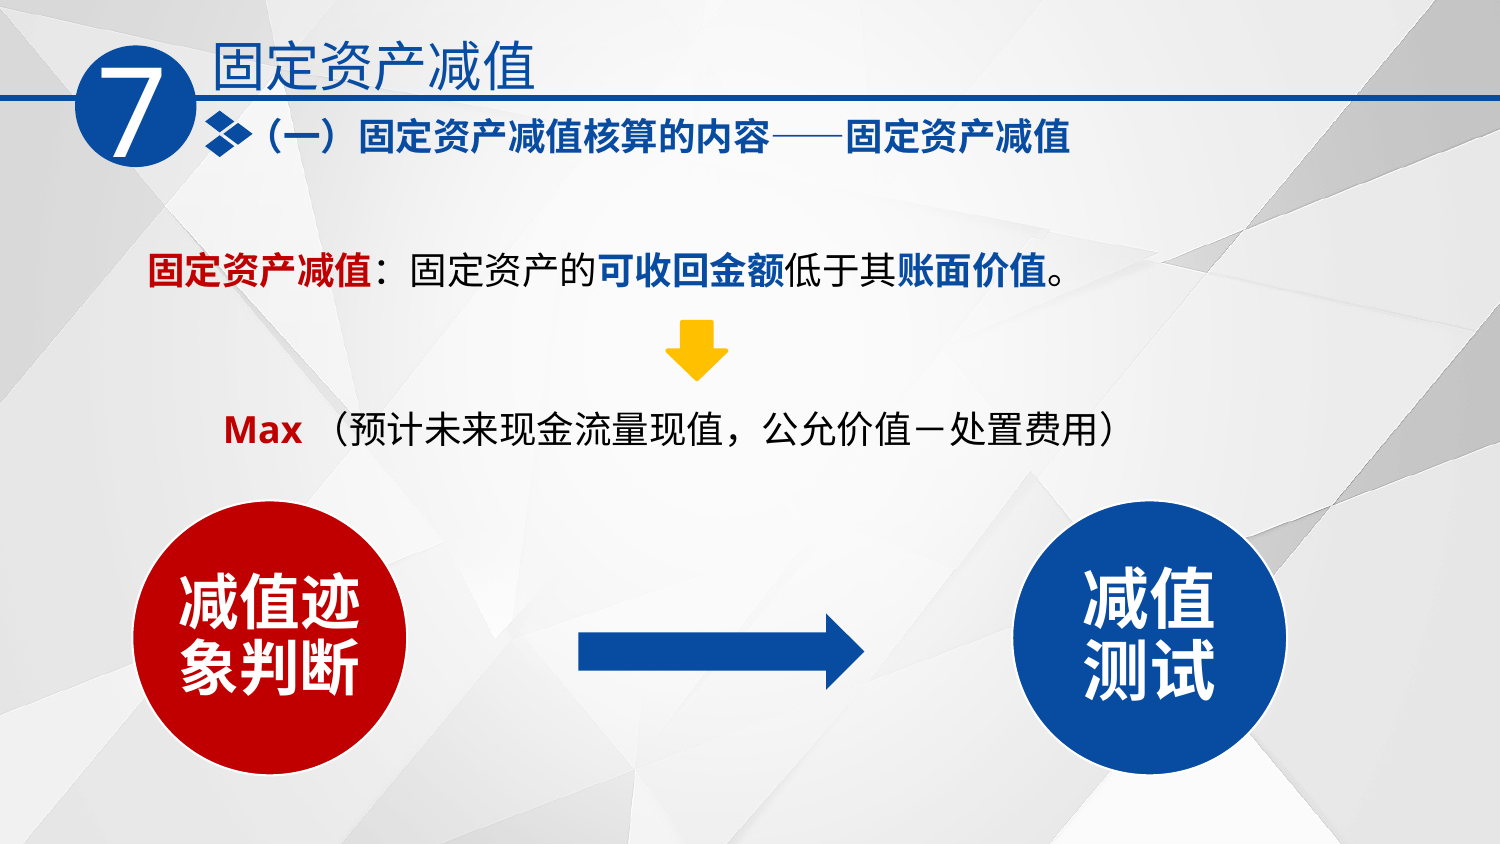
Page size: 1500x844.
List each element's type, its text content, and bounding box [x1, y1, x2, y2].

text_box （一）固定资产减值核算的内容——固定资产减值 [233, 107, 1084, 164]
text_box [665, 319, 729, 382]
text_box [578, 613, 865, 690]
picture [0, 101, 1500, 844]
text_box 减值测试 [1012, 500, 1288, 776]
text_box [223, 126, 233, 142]
text_box 固定资产减值：固定资产的可收回金额低于其账面价值。 [132, 239, 1125, 300]
text_box 固定资产减值 [198, 37, 713, 92]
text_box Max（预计未来现金流量现值，公允价值－处置费用） [208, 399, 1186, 459]
text_box [205, 110, 233, 133]
text_box 7 [84, 107, 203, 171]
text_box 7 [84, 45, 203, 97]
picture [0, 0, 1500, 95]
text_box [205, 135, 233, 158]
text_box [75, 74, 84, 97]
text_box [75, 107, 84, 138]
text_box 减值迹象判断 [132, 500, 408, 776]
